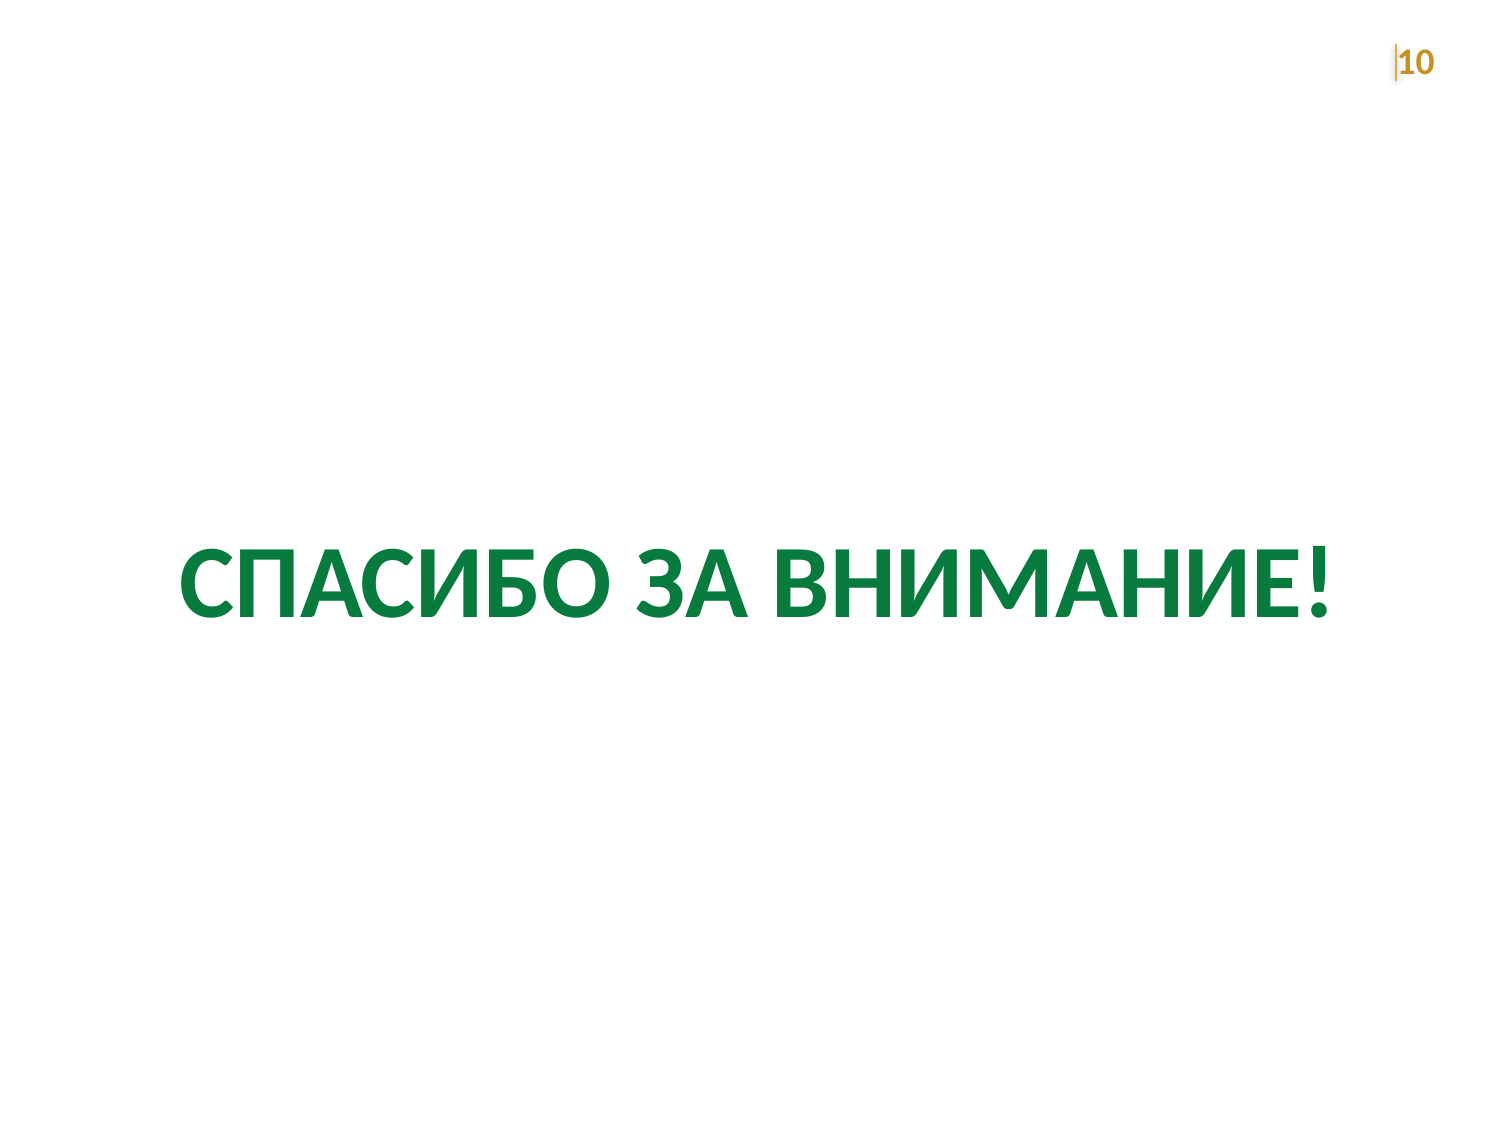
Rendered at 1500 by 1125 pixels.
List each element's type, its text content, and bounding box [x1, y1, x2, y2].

slide_number 10 [1381, 29, 1478, 90]
text_box СПАСИБО ЗА ВНИМАНИЕ! [121, 506, 1397, 664]
